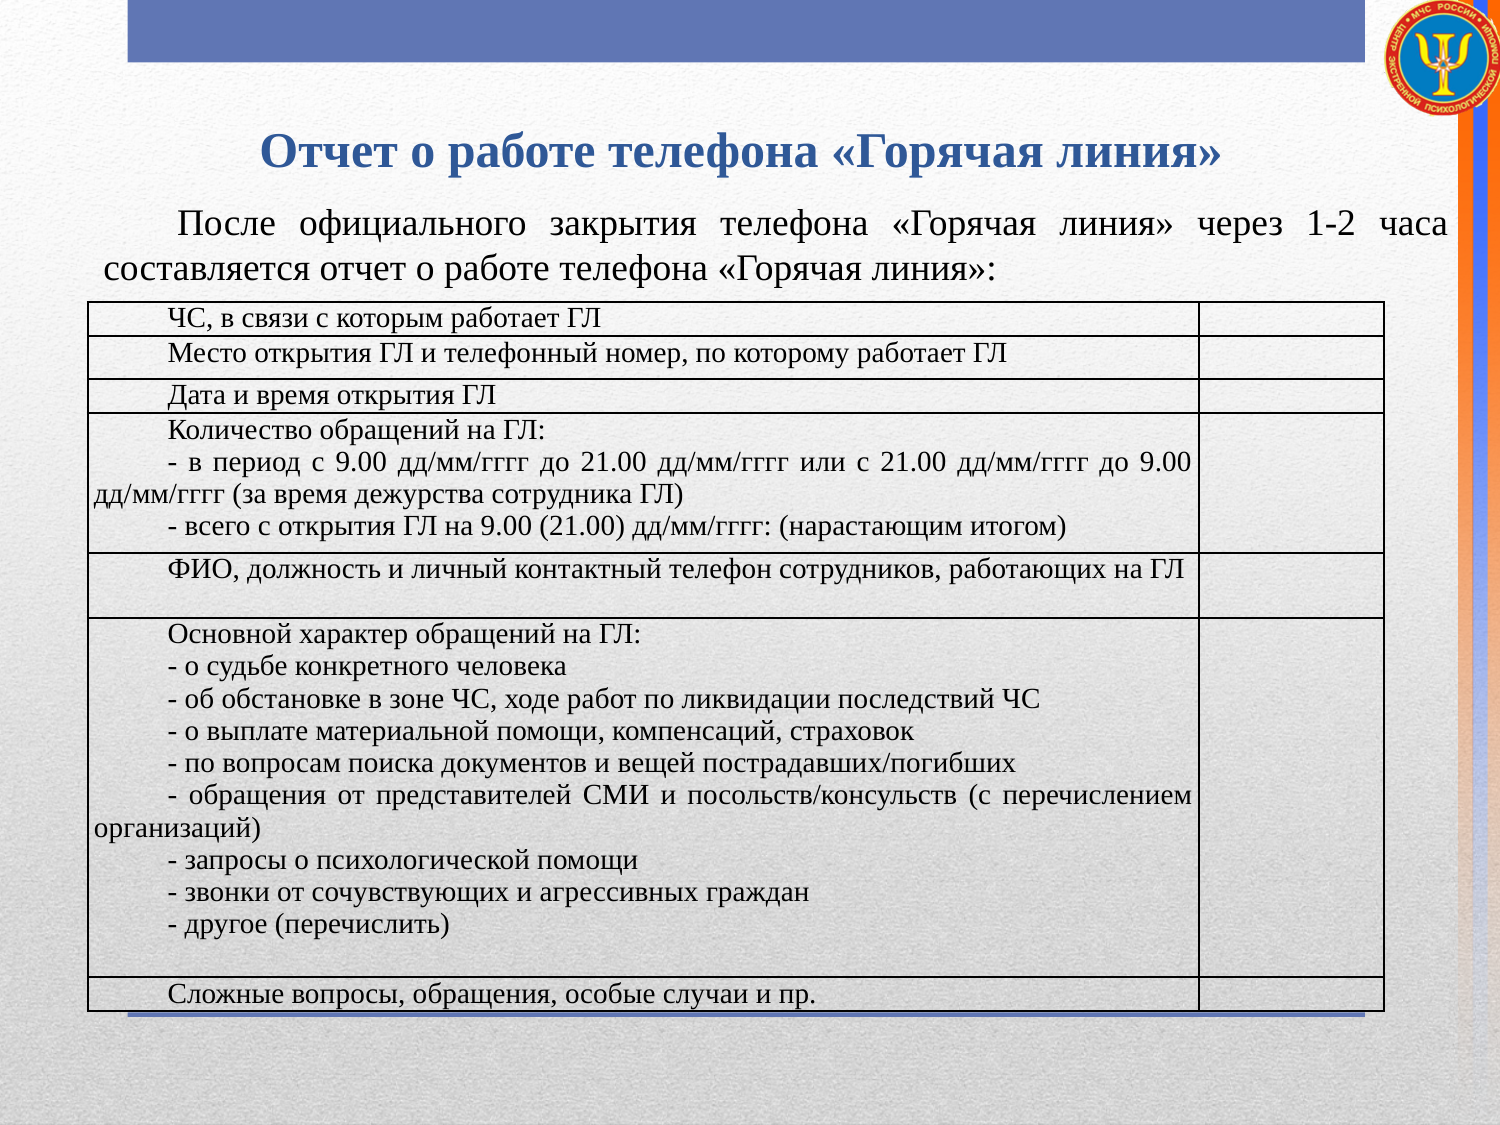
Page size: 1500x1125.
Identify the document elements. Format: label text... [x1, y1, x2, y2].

table_header ЧС, в связи с которым работает ГЛ [89, 303, 1198, 335]
table_cell Дата и время открытия ГЛ [89, 380, 1198, 412]
table_cell Место открытия ГЛ и телефонный номер, по которому работает ГЛ [89, 337, 1198, 378]
table_cell [1200, 554, 1383, 617]
table_cell [1200, 619, 1383, 976]
table_cell Количество обращений на ГЛ: - в период с 9.00 дд/мм/гггг до 21.00 дд/мм/гггг или с 21.00 дд/мм/гггг до 9.00 дд/мм/гггг (за время дежурства сотрудника ГЛ) - всего с открытия ГЛ на 9.00 (21.00) дд/мм/гггг: (нарастающим итогом) [89, 414, 1198, 552]
text_box После официального закрытия телефона «Горячая линия» через 1-2 часа составляется отчет о работе телефона «Горячая линия»: [88, 190, 1452, 296]
table_cell Сложные вопросы, обращения, особые случаи и пр. [89, 978, 1198, 1010]
table_cell [1200, 337, 1383, 378]
table_cell [1200, 380, 1383, 412]
table_cell Основной характер обращений на ГЛ: - о судьбе конкретного человека - об обстановке в зоне ЧС, ходе работ по ликвидации последствий ЧС - о выплате материальной помощи, компенсаций, страховок - по вопросам поиска документов и вещей пострадавших/погибших - обращения от представителей СМИ и посольств/консульств (с перечислением организаций) - запросы о психологической помощи - звонки от сочувствующих и агрессивных граждан - другое (перечислить) [89, 619, 1198, 976]
text_box Отчет о работе телефона «Горячая линия» [17, 78, 1452, 185]
picture [1383, 0, 1500, 1125]
table_cell ФИО, должность и личный контактный телефон сотрудников, работающих на ГЛ [89, 554, 1198, 617]
table_cell [1200, 978, 1383, 1010]
table_header [1200, 303, 1383, 335]
table_cell [1200, 414, 1383, 552]
